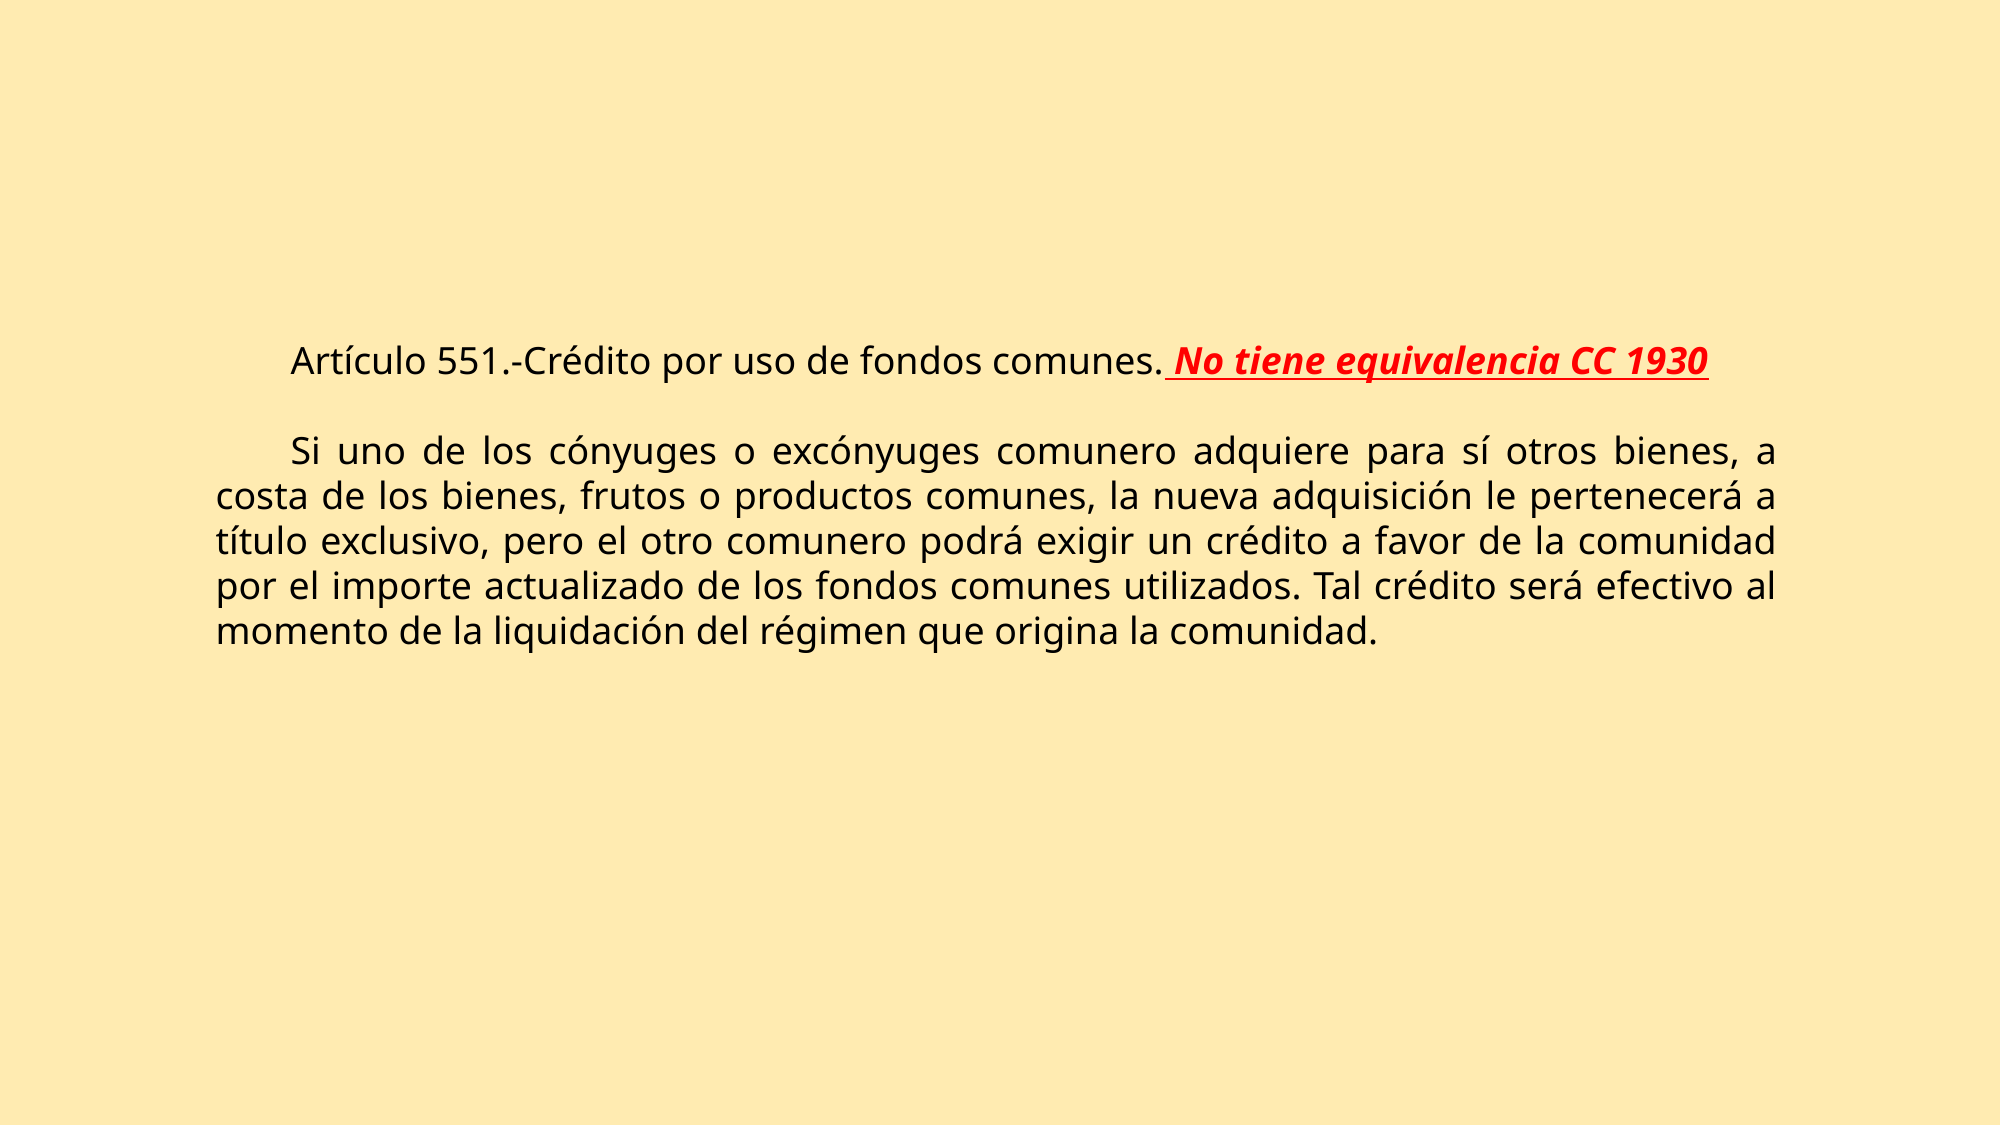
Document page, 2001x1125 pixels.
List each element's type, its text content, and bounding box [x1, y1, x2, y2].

text_box Artículo 551.-Crédito por uso de fondos comunes. No tiene equivalencia CC 1930 Si uno de los cónyuges o excónyuges comunero adquiere para sí otros bienes, a costa de los bienes, frutos o productos comunes, la nueva adquisición le pertenecerá a título exclusivo, pero el otro comunero podrá exigir un crédito a favor de la comunidad por el importe actualizado de los fondos comunes utilizados. Tal crédito será efectivo al momento de la liquidación del régimen que origina la comunidad. [200, 329, 1794, 660]
